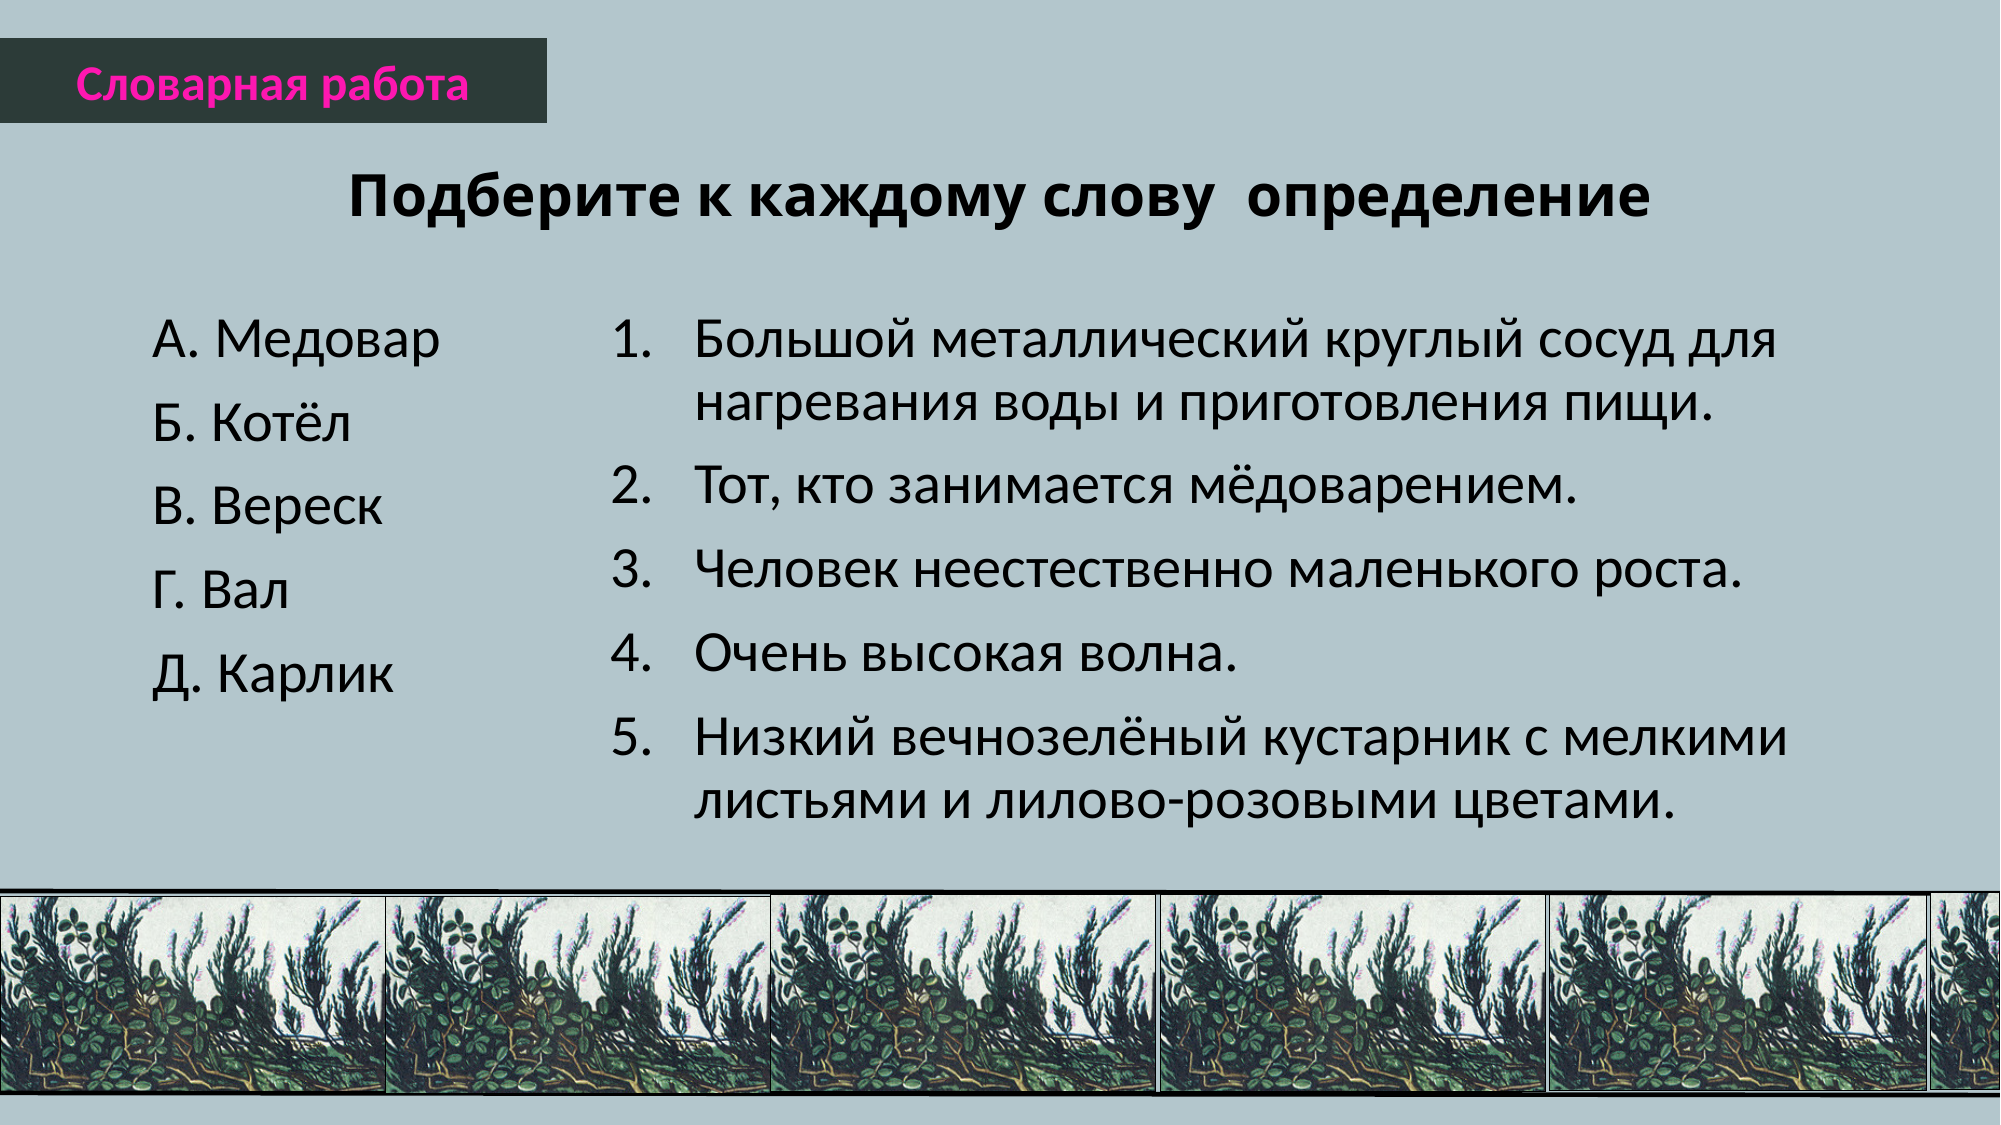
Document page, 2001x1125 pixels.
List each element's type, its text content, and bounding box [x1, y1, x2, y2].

title Подберите к каждому слову определение [137, 59, 1863, 278]
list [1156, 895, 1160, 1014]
picture [1930, 891, 2000, 1090]
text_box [0, 890, 2000, 894]
list А. Медовар Б. Котёл В. Вереск Г. Вал Д. Карлик [137, 299, 567, 889]
text_box Словарная работа [0, 38, 547, 123]
picture [1160, 894, 1546, 1092]
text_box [0, 1092, 2000, 1096]
picture [1549, 894, 1927, 1091]
picture [0, 894, 1156, 1094]
list Большой металлический круглый сосуд для нагревания воды и приготовления пищи. Тот, кто занимается мёдоварением. Человек неестественно маленького роста. Очень высокая волна. Низкий вечнозелёный кустарник с мелкими листьями и лилово-розовыми цветами. [595, 299, 1863, 890]
